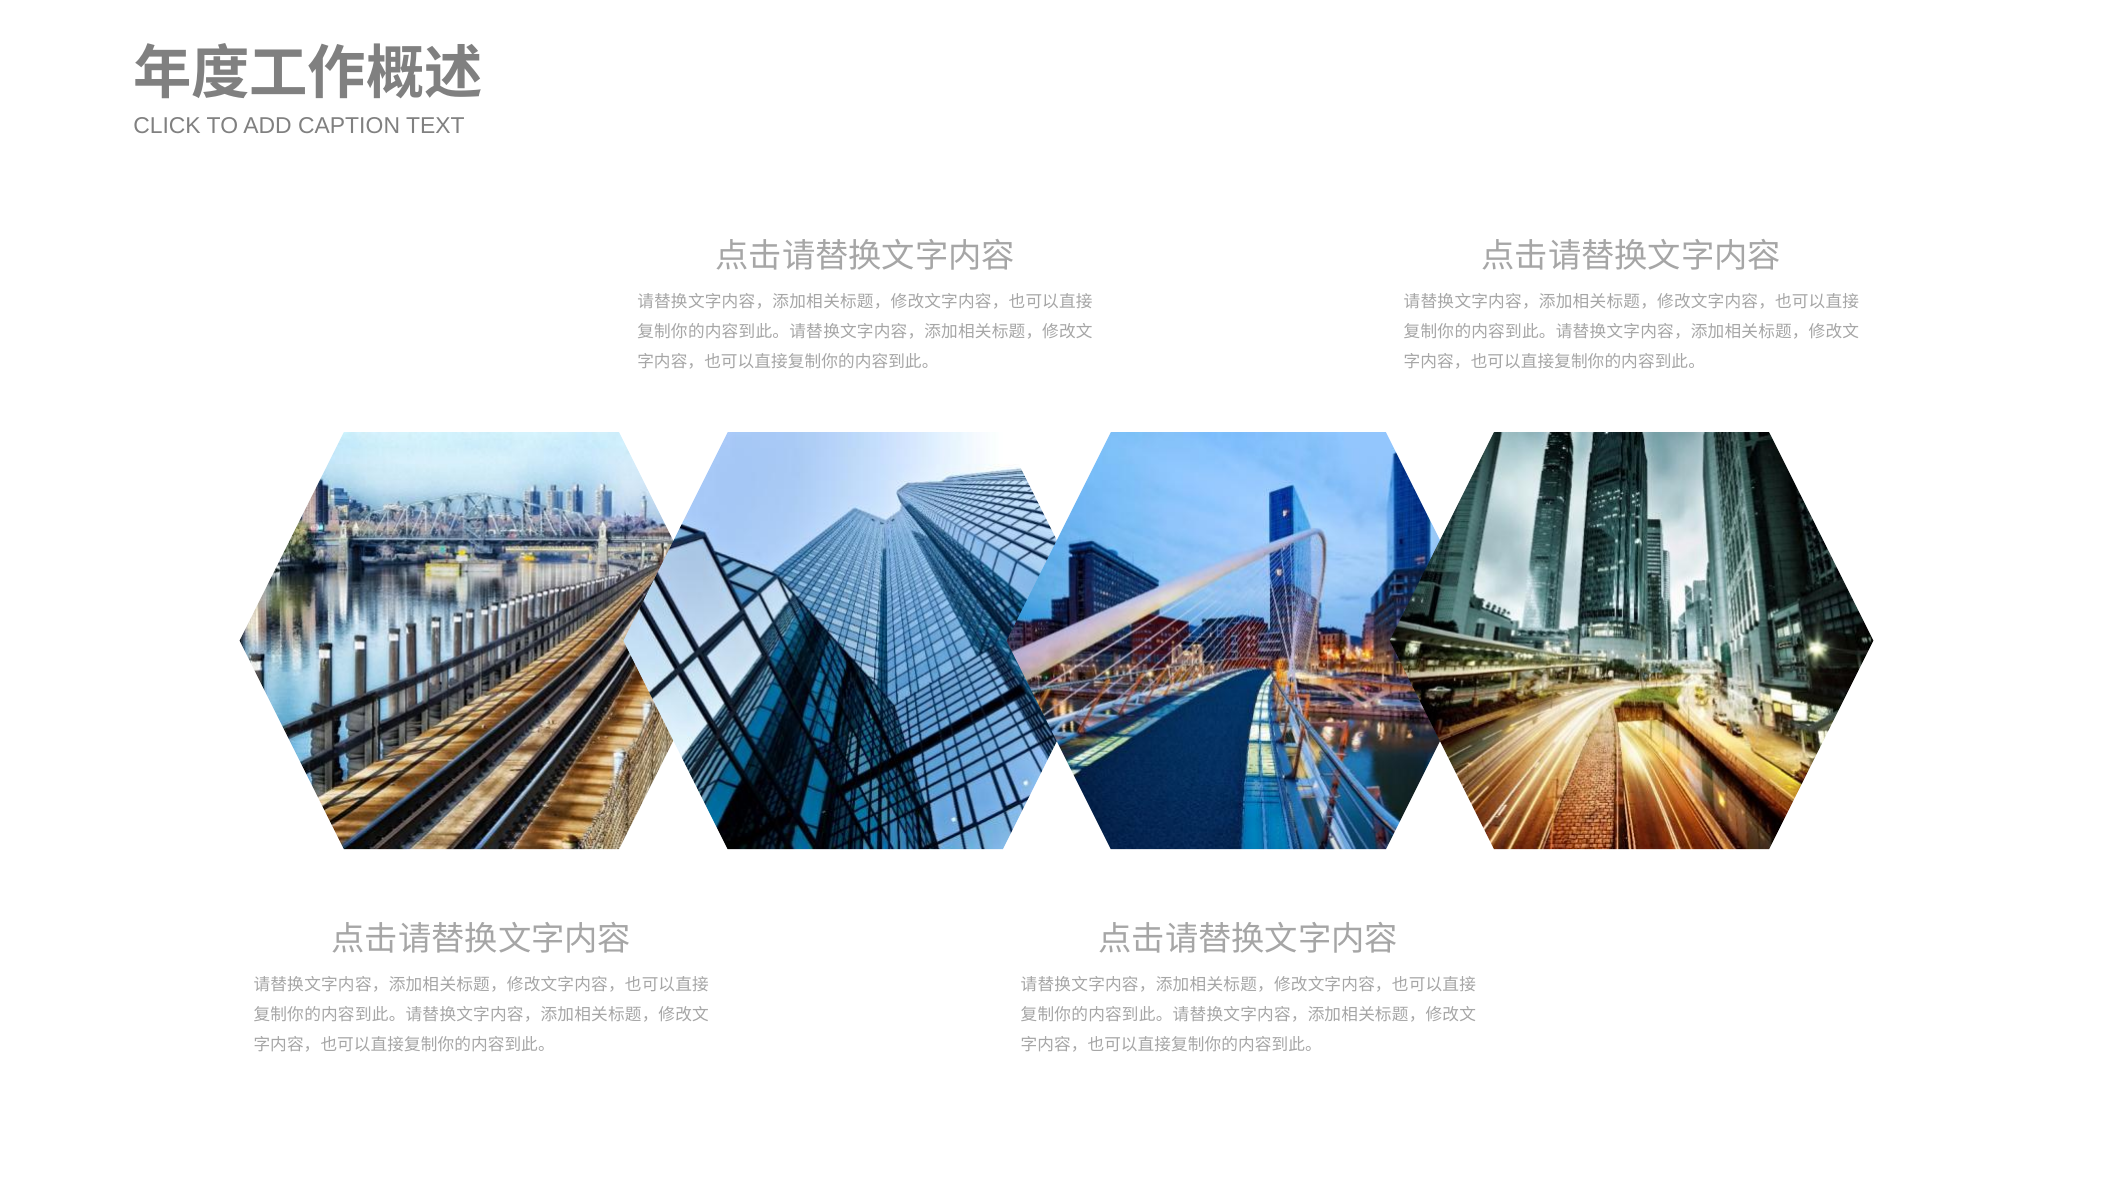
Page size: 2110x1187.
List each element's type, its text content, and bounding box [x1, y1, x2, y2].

text_box 请替换文字内容，添加相关标题，修改文字内容，也可以直接复制你的内容到此。请替换文字内容，添加相关标题，修改文字内容，也可以直接复制你的内容到此。 [1403, 280, 1860, 371]
text_box [238, 431, 673, 851]
text_box 年度工作概述 [133, 35, 513, 106]
text_box 点击请替换文字内容 [331, 917, 632, 958]
text_box 请替换文字内容，添加相关标题，修改文字内容，也可以直接复制你的内容到此。请替换文字内容，添加相关标题，修改文字内容，也可以直接复制你的内容到此。 [1020, 963, 1477, 1054]
text_box [1005, 431, 1440, 851]
text_box [622, 431, 1057, 851]
text_box 点击请替换文字内容 [1098, 917, 1399, 958]
text_box [1388, 431, 1875, 851]
text_box 请替换文字内容，添加相关标题，修改文字内容，也可以直接复制你的内容到此。请替换文字内容，添加相关标题，修改文字内容，也可以直接复制你的内容到此。 [253, 963, 710, 1054]
text_box 请替换文字内容，添加相关标题，修改文字内容，也可以直接复制你的内容到此。请替换文字内容，添加相关标题，修改文字内容，也可以直接复制你的内容到此。 [637, 280, 1094, 371]
text_box CLICK TO ADD CAPTION TEXT [133, 110, 513, 138]
text_box 点击请替换文字内容 [1481, 234, 1782, 275]
text_box 点击请替换文字内容 [715, 234, 1015, 275]
